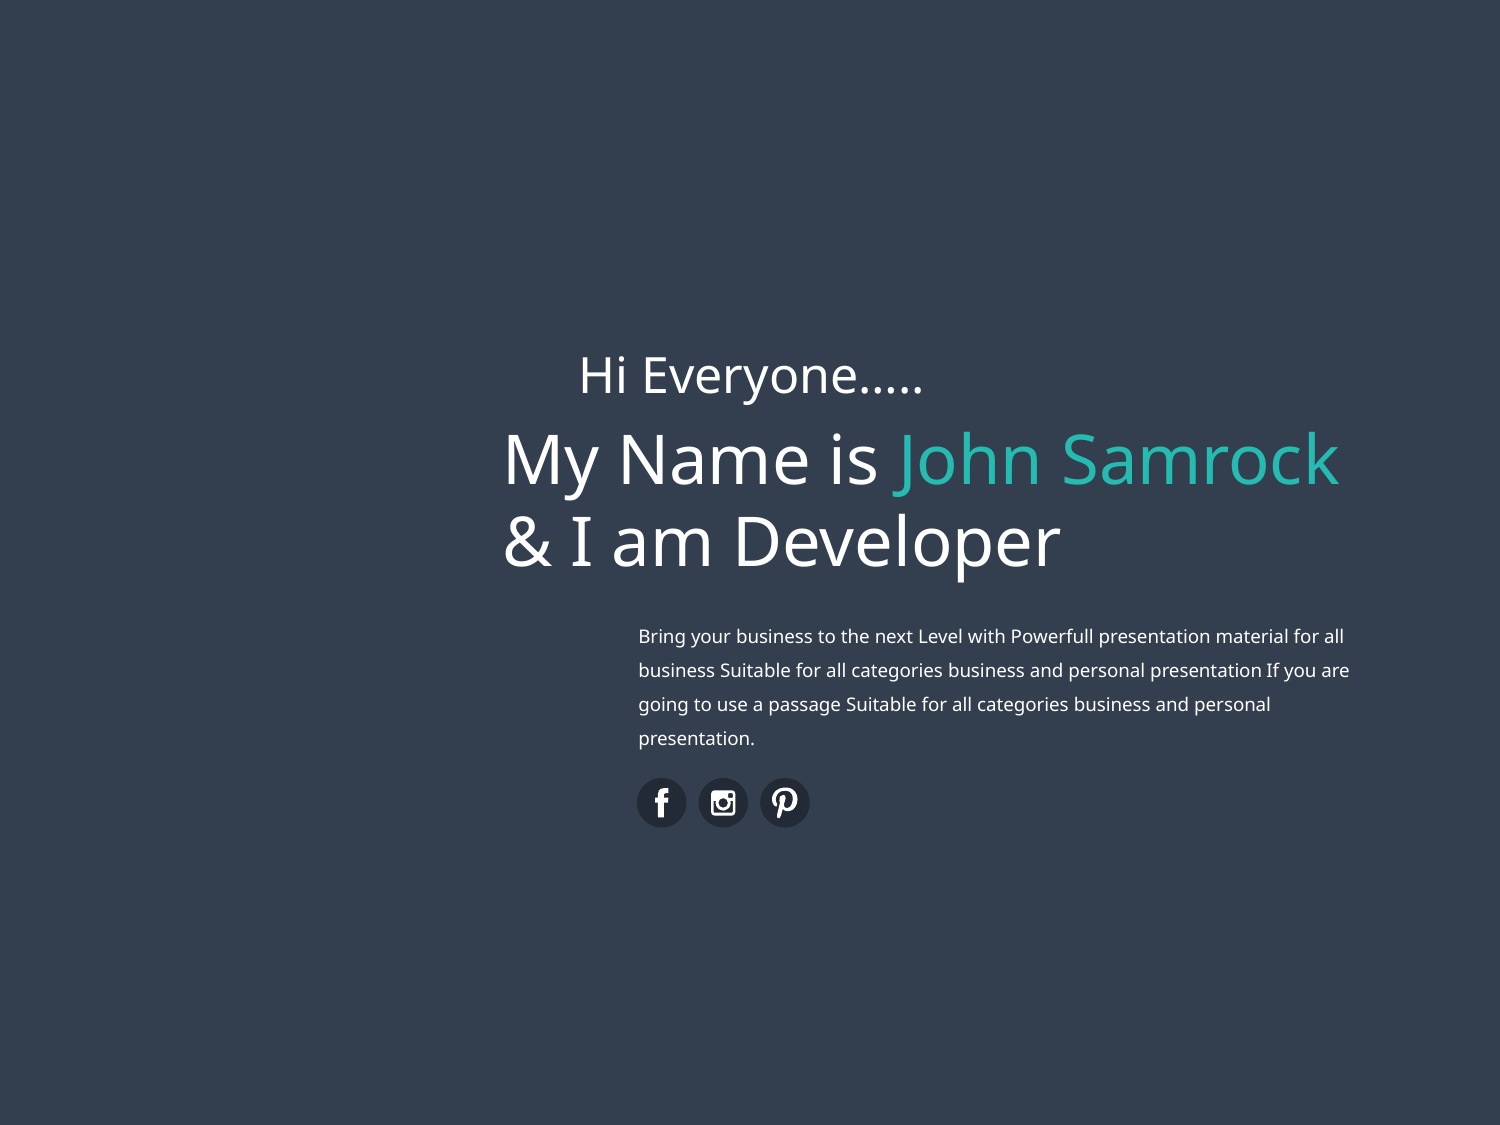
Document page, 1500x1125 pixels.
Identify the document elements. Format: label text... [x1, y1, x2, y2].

text_box Bring your business to the next Level with Powerfull presentation material for all business Suitable for all categories business and personal presentation If you are going to use a passage Suitable for all categories business and personal presentation. [623, 606, 1397, 757]
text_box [698, 777, 748, 828]
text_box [636, 777, 687, 828]
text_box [760, 777, 810, 828]
text_box Hi Everyone….. [563, 336, 941, 408]
text_box My Name is John Samrock & I am Developer [487, 408, 1355, 588]
